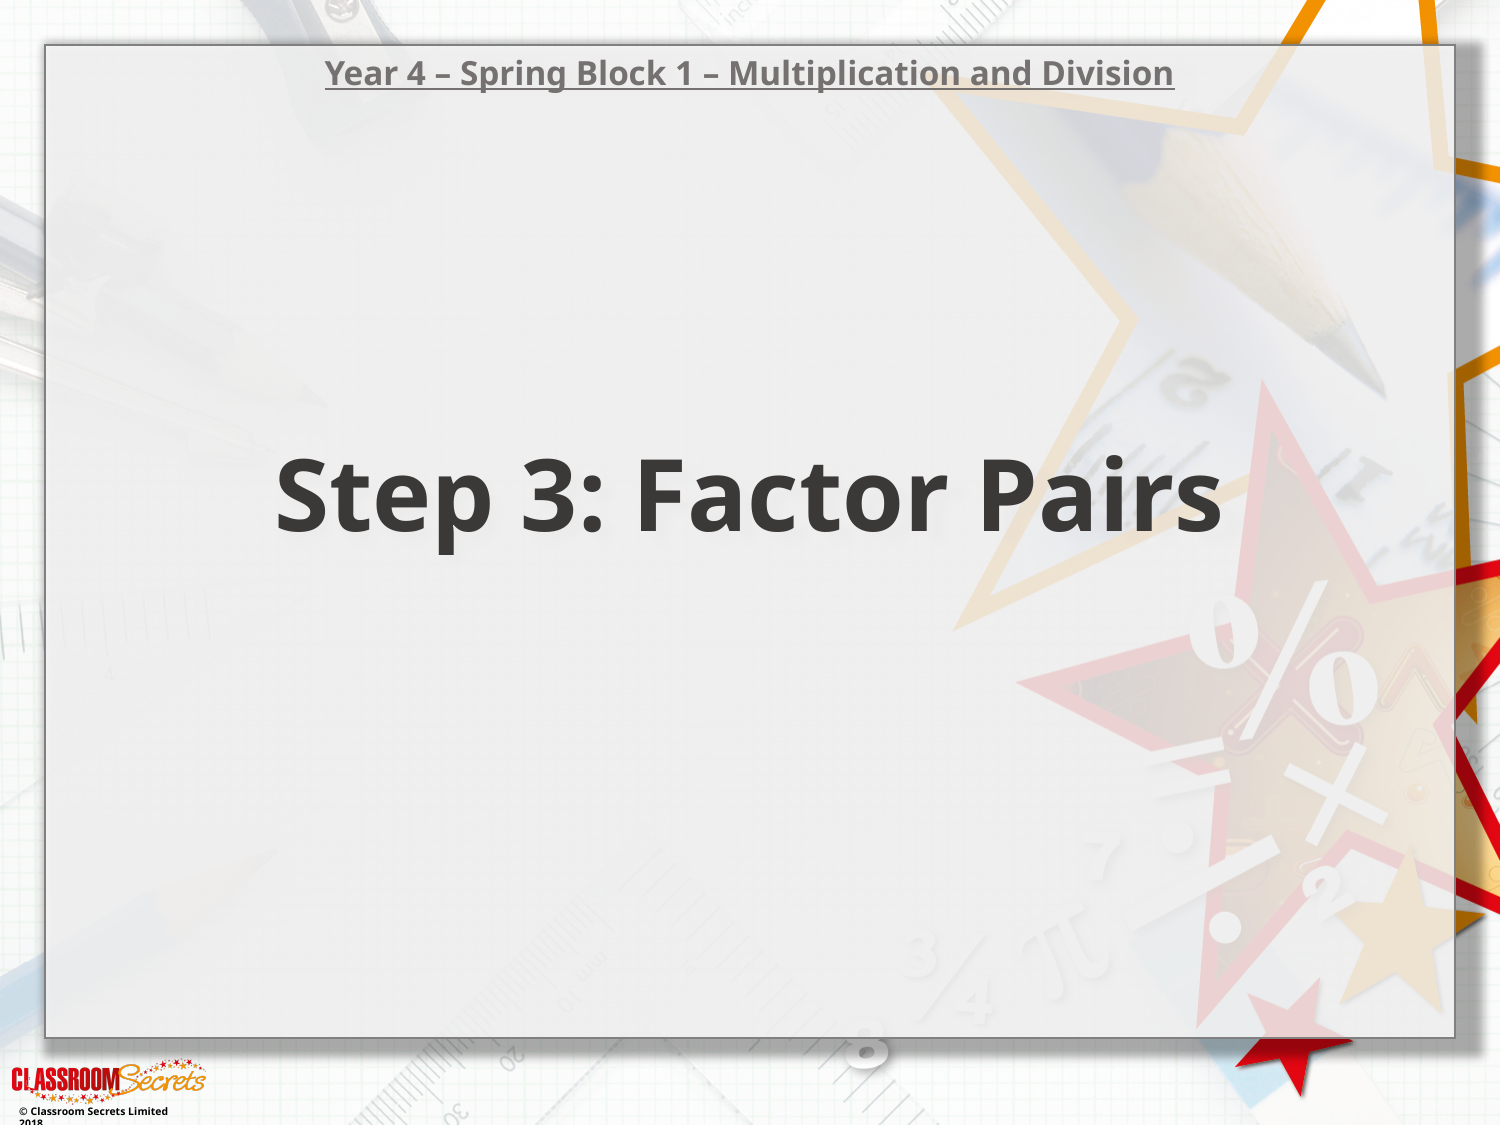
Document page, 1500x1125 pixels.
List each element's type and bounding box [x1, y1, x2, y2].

text_box [4, 1058, 207, 1125]
picture [0, 0, 1500, 1125]
